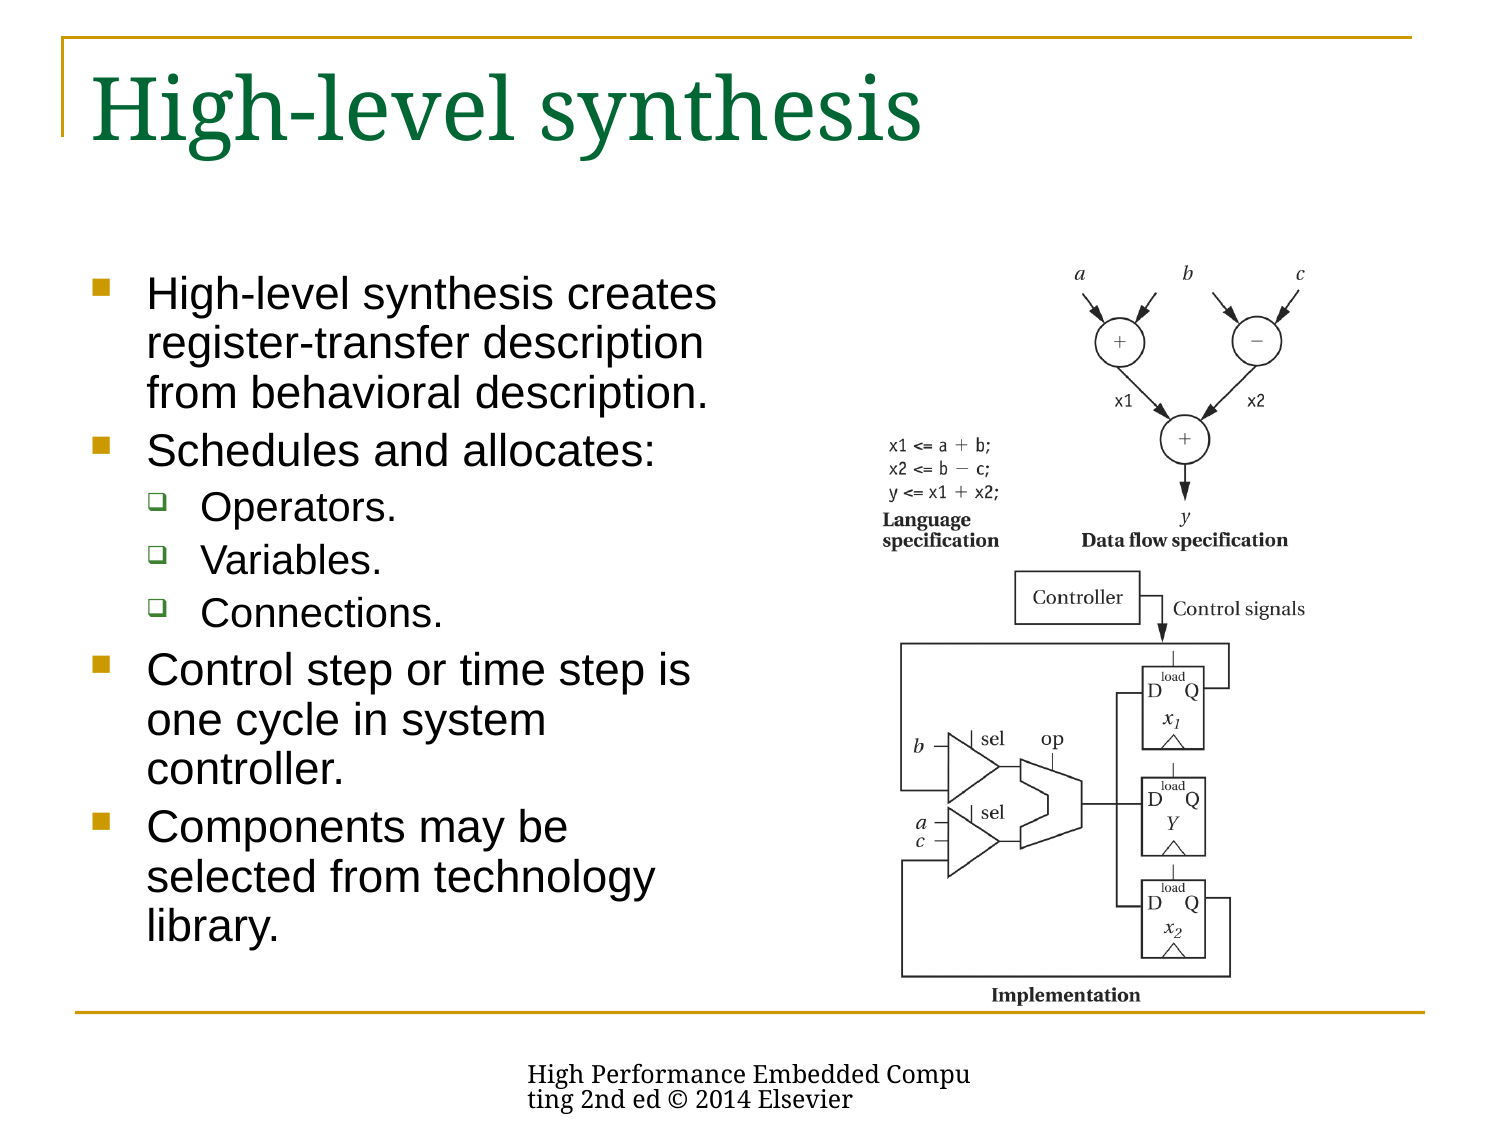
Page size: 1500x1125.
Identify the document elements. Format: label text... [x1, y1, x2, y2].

footer High Performance Embedded Computing 2nd ed © 2014 Elsevier [512, 1025, 988, 1100]
title High-level synthesis [75, 45, 1425, 233]
list High-level synthesis creates register-transfer description from behavioral description. Schedules and allocates: Operators. Variables. Connections. Control step or time step is one cycle in system controller. Components may be selected from technology library. [75, 262, 738, 1006]
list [882, 262, 1305, 1006]
